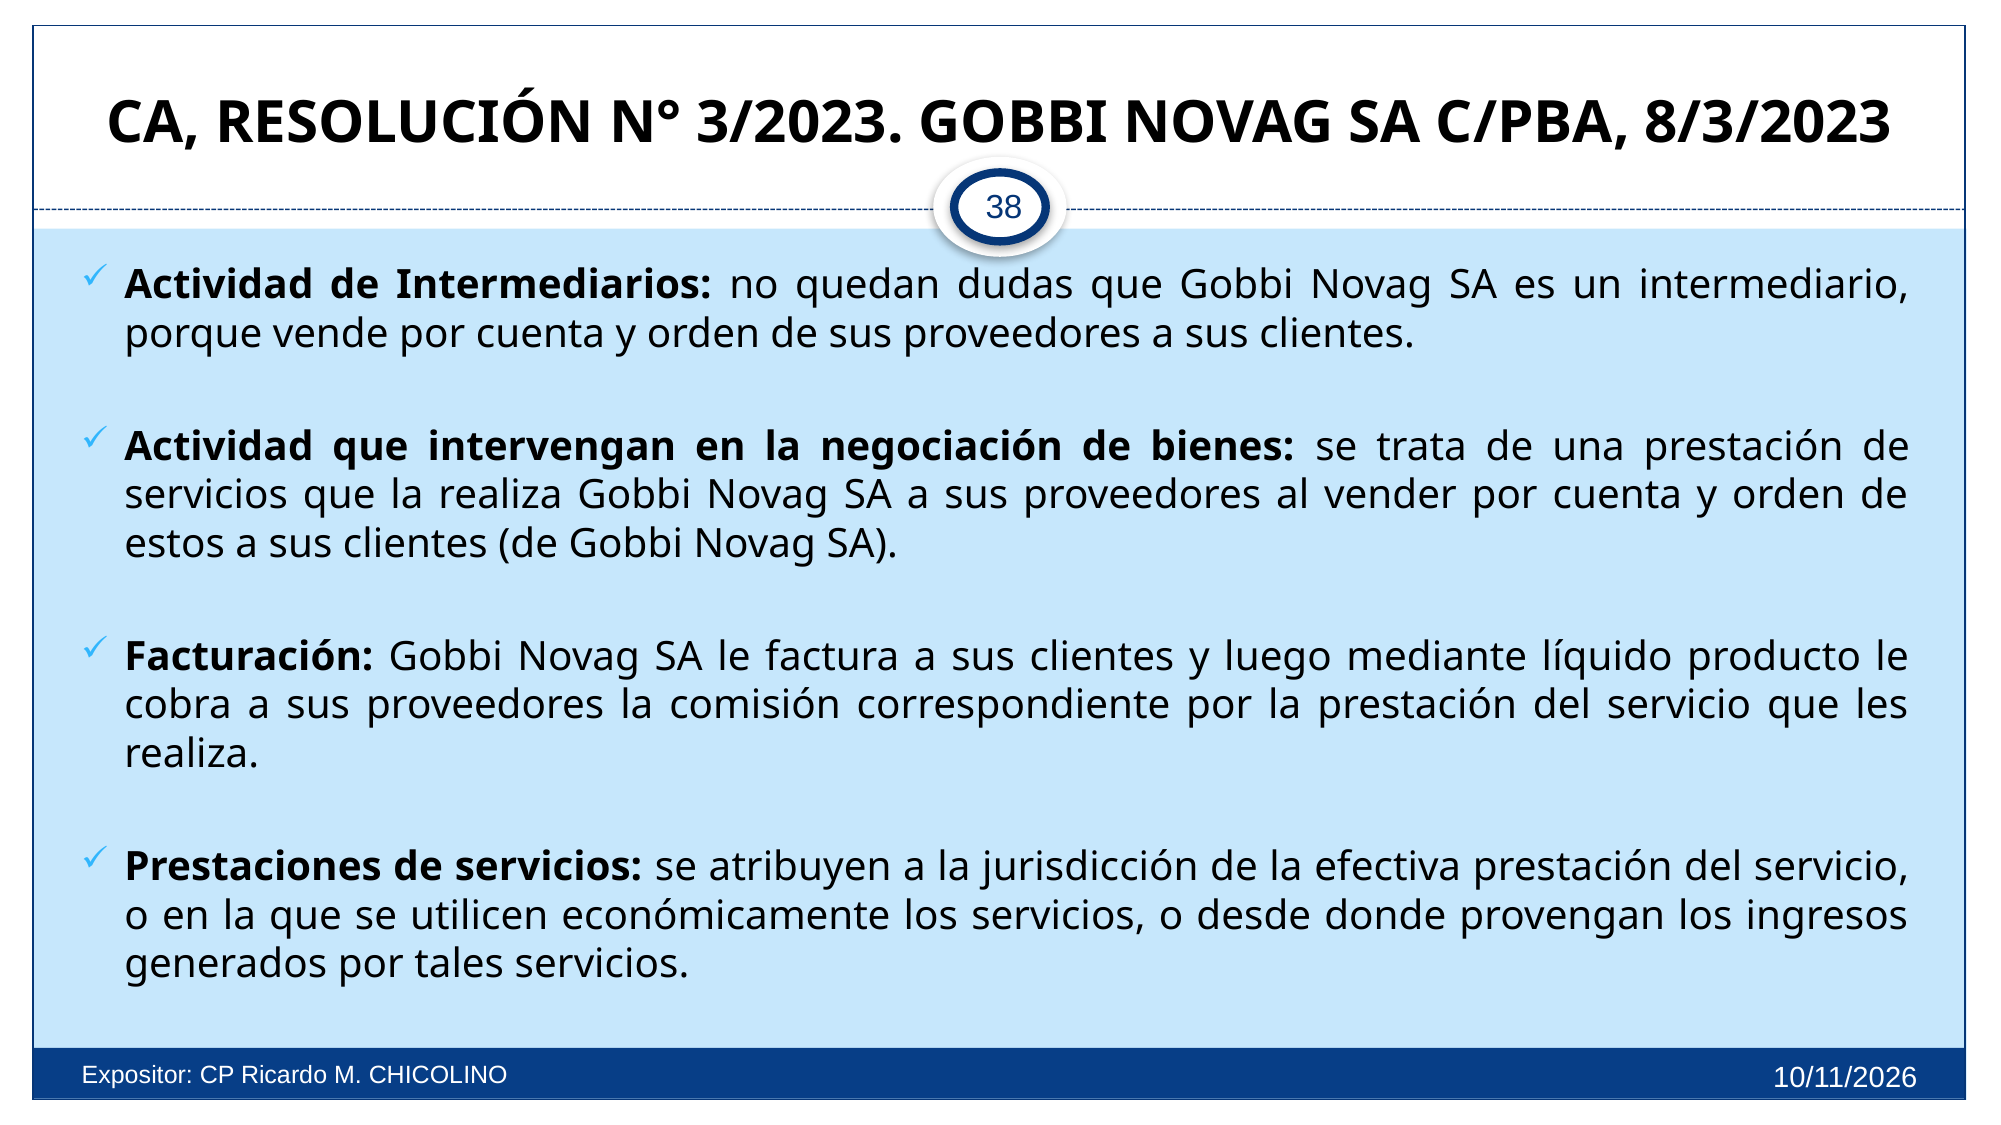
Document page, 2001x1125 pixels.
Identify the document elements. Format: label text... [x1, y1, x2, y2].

slide_number 38 [954, 168, 1055, 241]
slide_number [1266, 1050, 1933, 1111]
footer Expositor: CP Ricardo M. CHICOLINO [66, 1051, 850, 1112]
list Actividad de Intermediarios: no quedan dudas que Gobbi Novag SA es un intermediario, porque vende por cuenta y orden de sus proveedores a sus clientes. Actividad que intervengan en la negociación de bienes: se trata de una prestación de servicios que la realiza Gobbi Novag SA a sus proveedores al vender por cuenta y orden de estos a sus clientes (de Gobbi Novag SA). Facturación: Gobbi Novag SA le factura a sus clientes y luego mediante líquido producto le cobra a sus proveedores la comisión correspondiente por la prestación del servicio que les realiza. Prestaciones de servicios: se atribuyen a la jurisdicción de la efectiva prestación del servicio, o en la que se utilicen económicamente los servicios, o desde donde provengan los ingresos generados por tales servicios. [66, 250, 1926, 1001]
title CA, RESOLUCIÓN N° 3/2023. GOBBI NOVAG SA C/PBA, 8/3/2023 [65, 37, 1933, 162]
